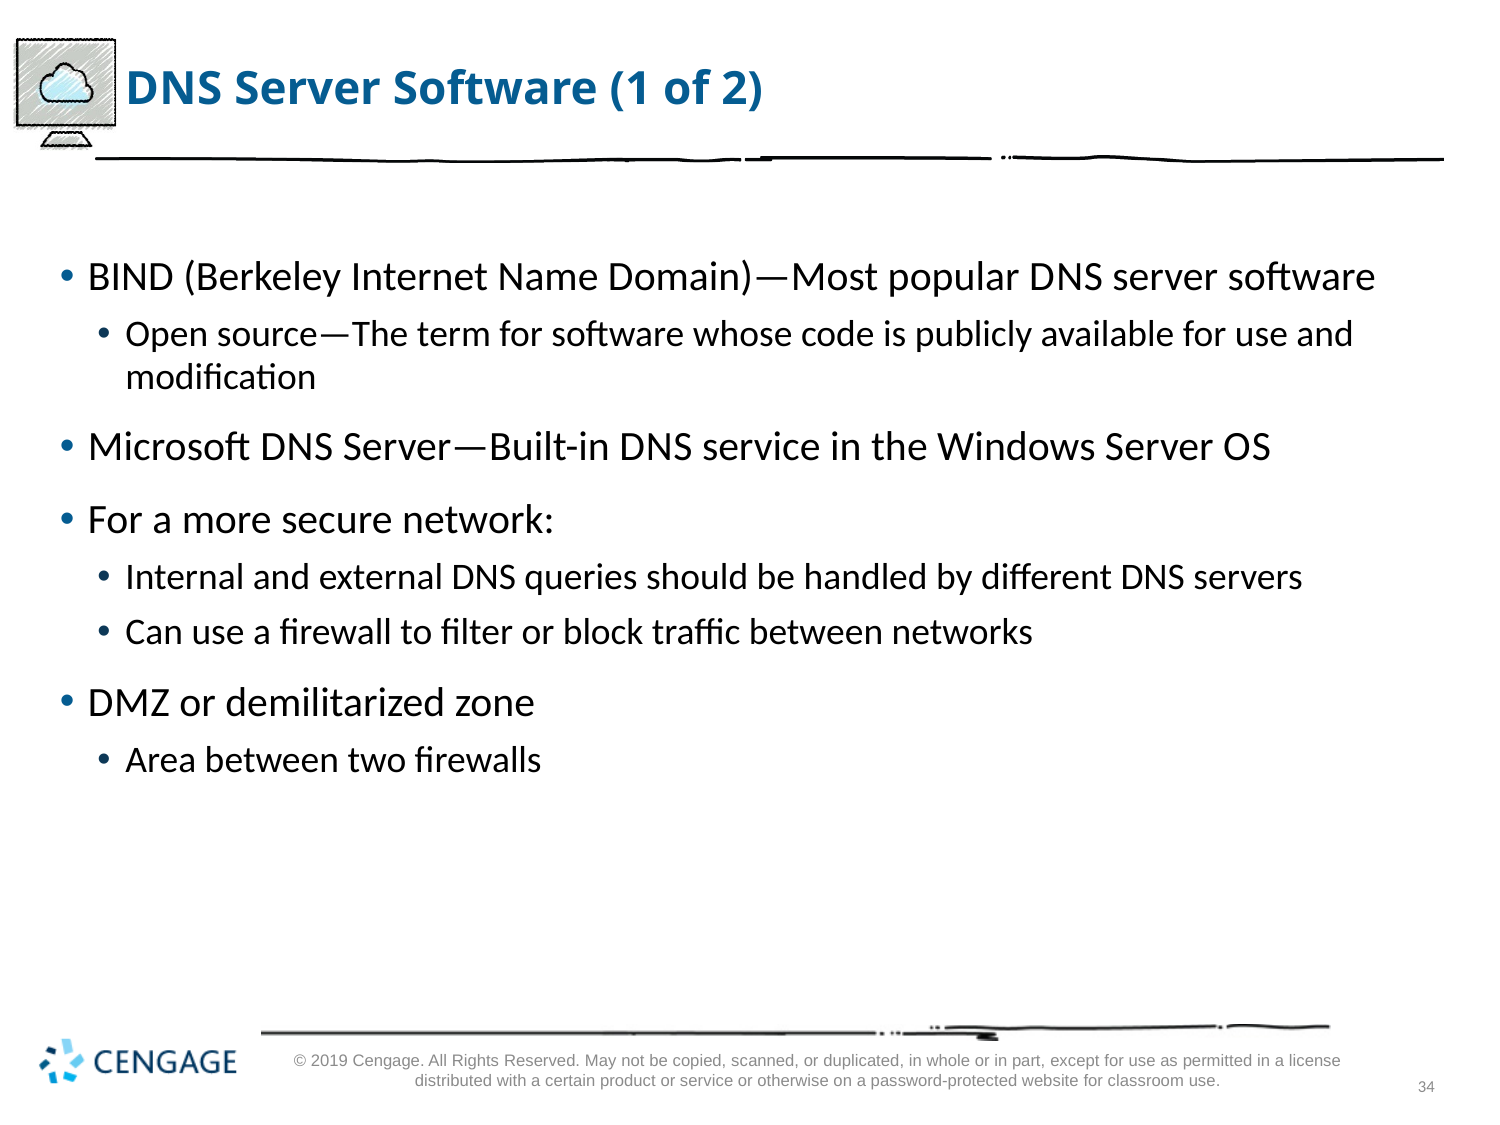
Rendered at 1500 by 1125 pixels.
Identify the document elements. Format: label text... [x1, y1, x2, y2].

title D N S Server Software (1 of 2) [125, 66, 1442, 116]
footer © 2019 Cengage. All Rights Reserved. May not be copied, scanned, or duplicated, in whole or in part, except for use as permitted in a license distributed with a certain product or service or otherwise on a password-protected website for classroom use. [262, 1050, 1375, 1091]
picture [13, 36, 117, 151]
picture [19, 1025, 249, 1096]
picture [95, 155, 1444, 163]
list BIND (Berkeley Internet Name Domain)—Most popular D N S server software Open source—The term for software whose code is publicly available for use and modification Microsoft D N S Server—Built-in D N S service in the Windows Server O S For a more secure network: Internal and external DNS queries should be handled by different DNS servers Can use a firewall to filter or block traffic between networks D M Z or demilitarized zone Area between two firewalls [59, 252, 1441, 804]
picture [261, 1024, 1331, 1041]
